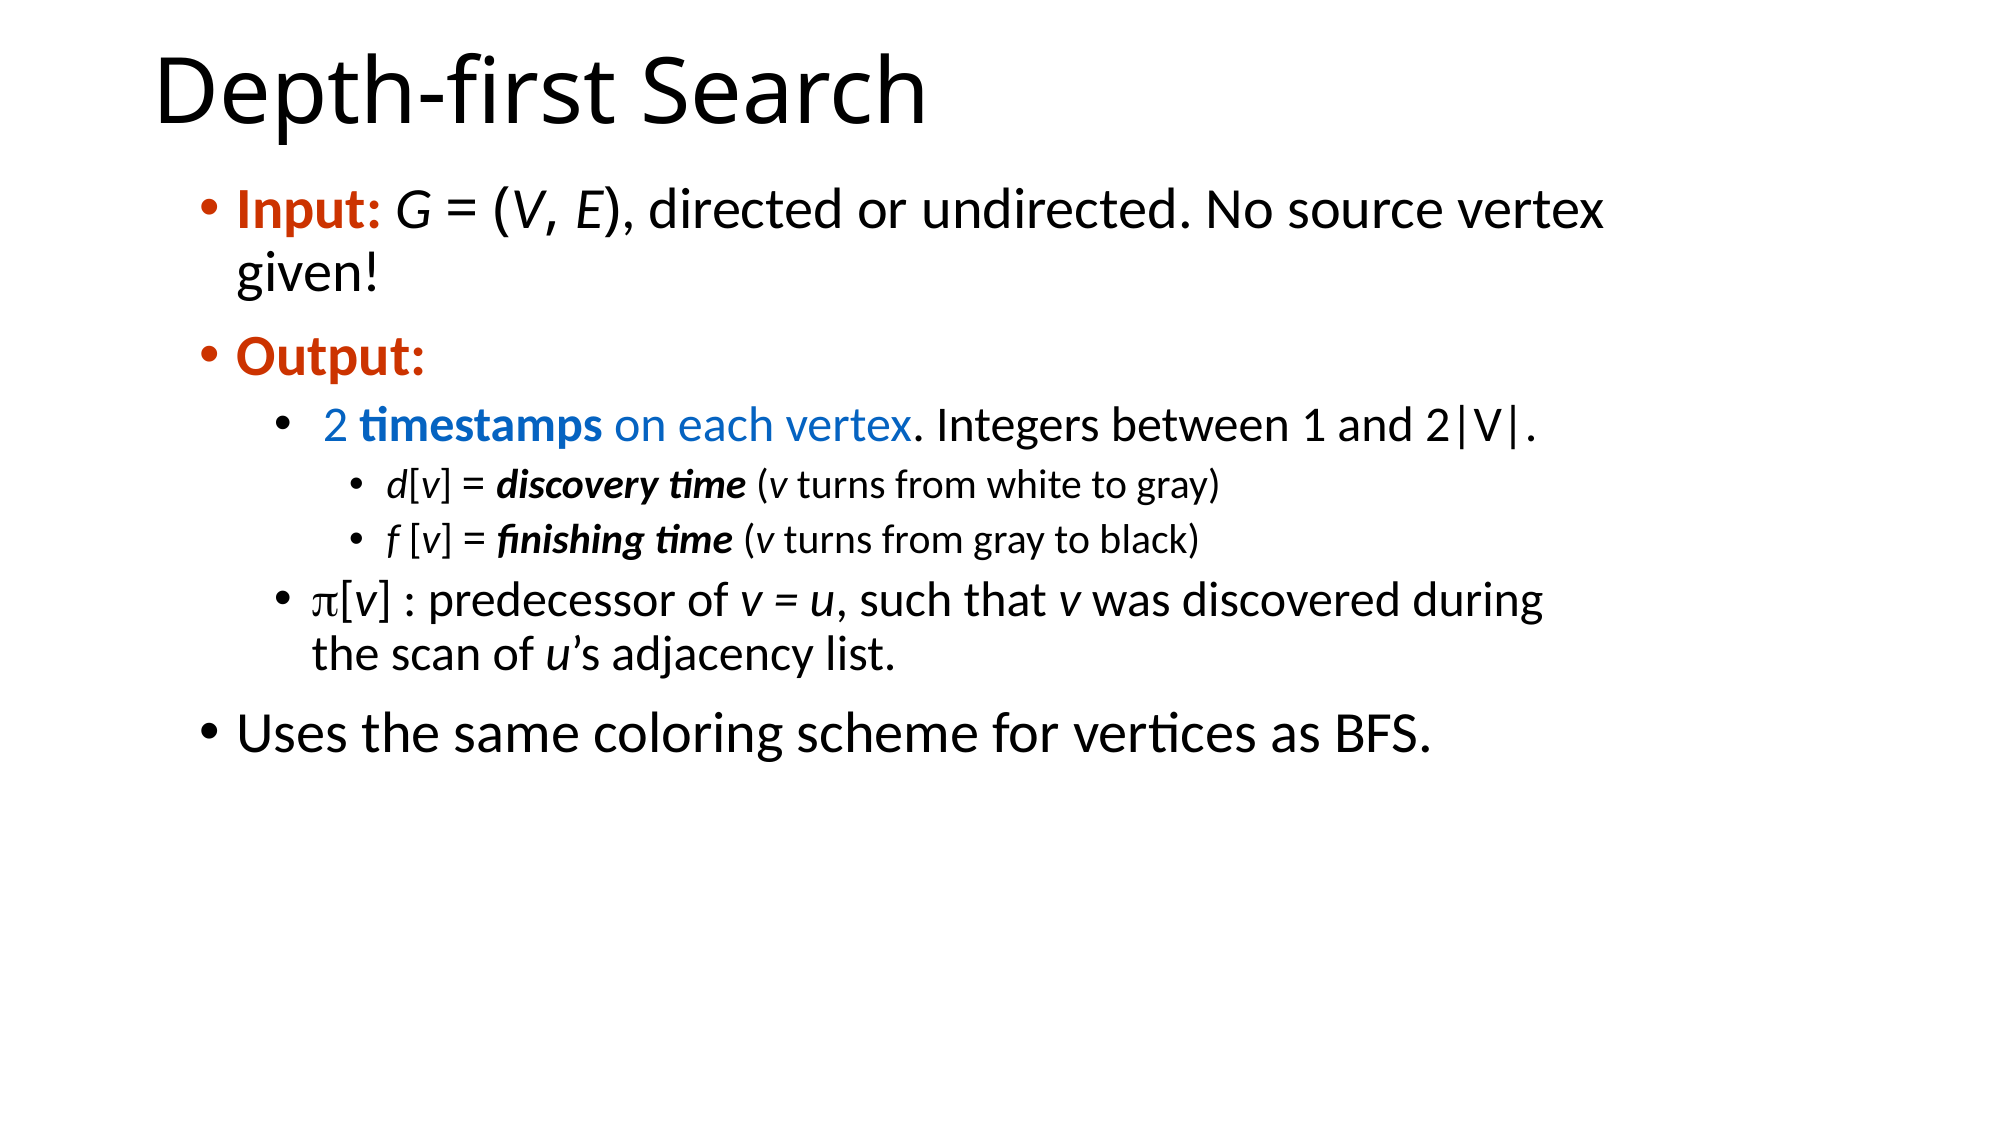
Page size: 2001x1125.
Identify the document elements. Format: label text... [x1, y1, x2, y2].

title Depth-first Search [137, 0, 1863, 203]
list Input: G = (V, E), directed or undirected. No source vertex given! Output: 2 timestamps on each vertex. Integers between 1 and 2|V|. d[v] = discovery time (v turns from white to gray) f [v] = finishing time (v turns from gray to black) [v] : predecessor of v = u, such that v was discovered during the scan of u’s adjacency list. Uses the same coloring scheme for vertices as BFS. [184, 170, 1635, 1059]
